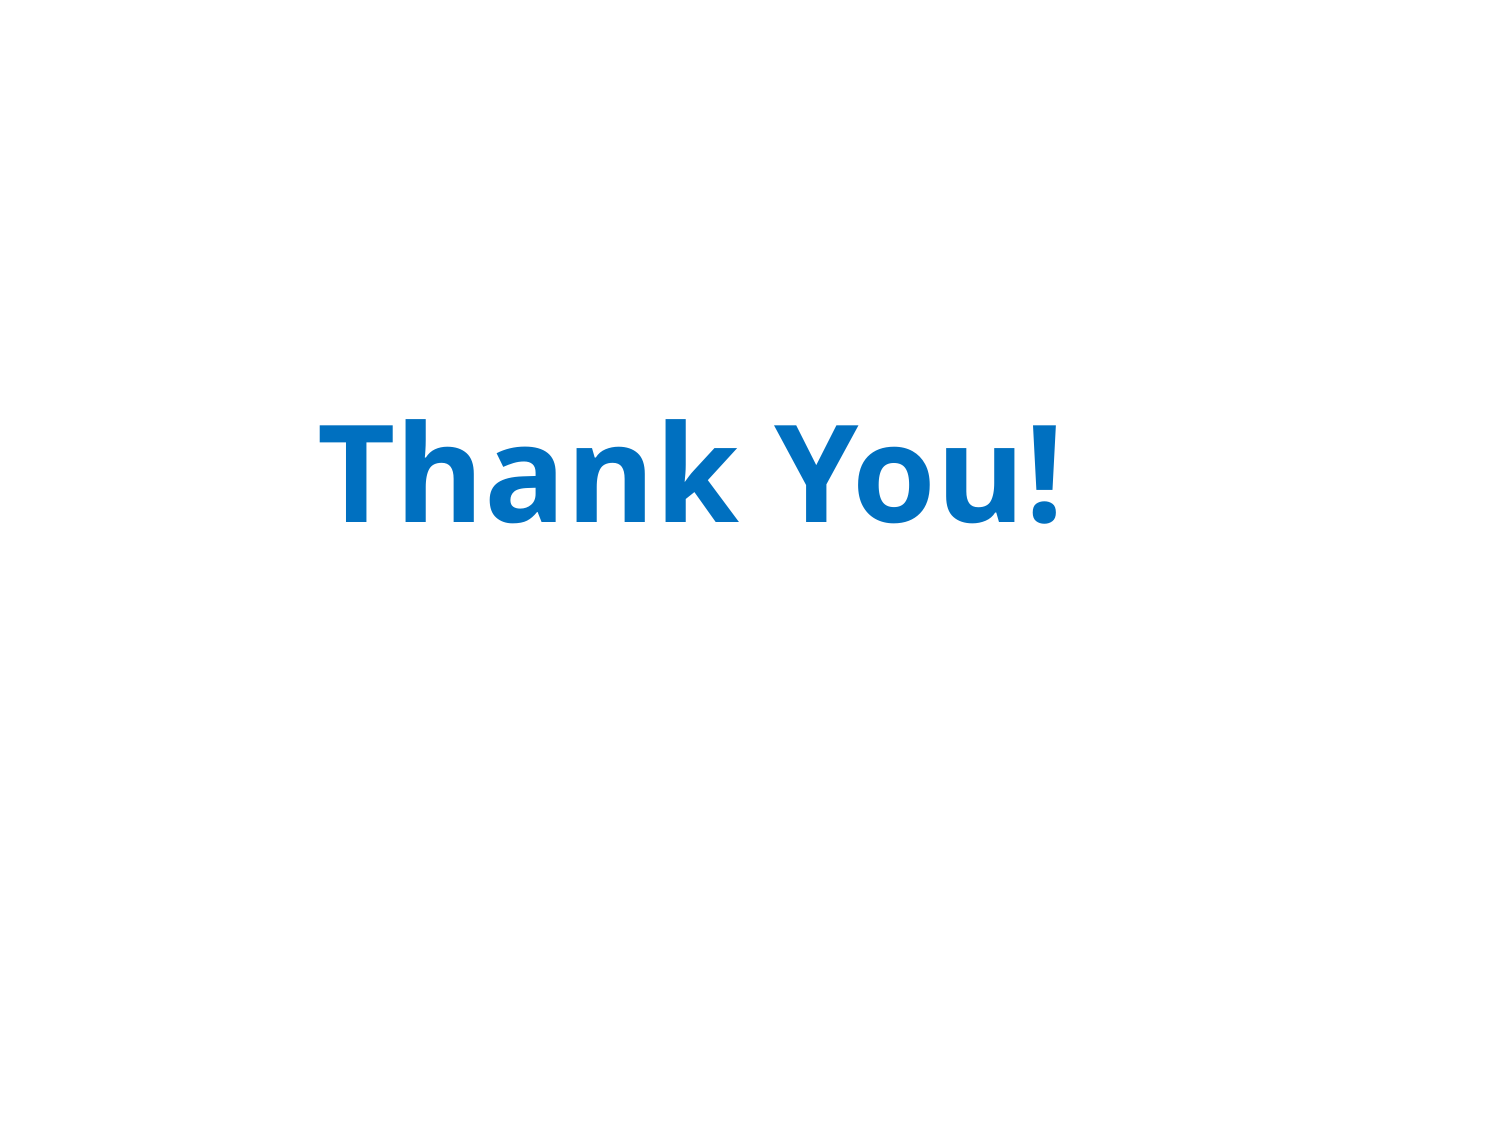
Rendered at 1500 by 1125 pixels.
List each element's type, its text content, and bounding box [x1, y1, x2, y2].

text_box Thank You! [275, 348, 1106, 588]
